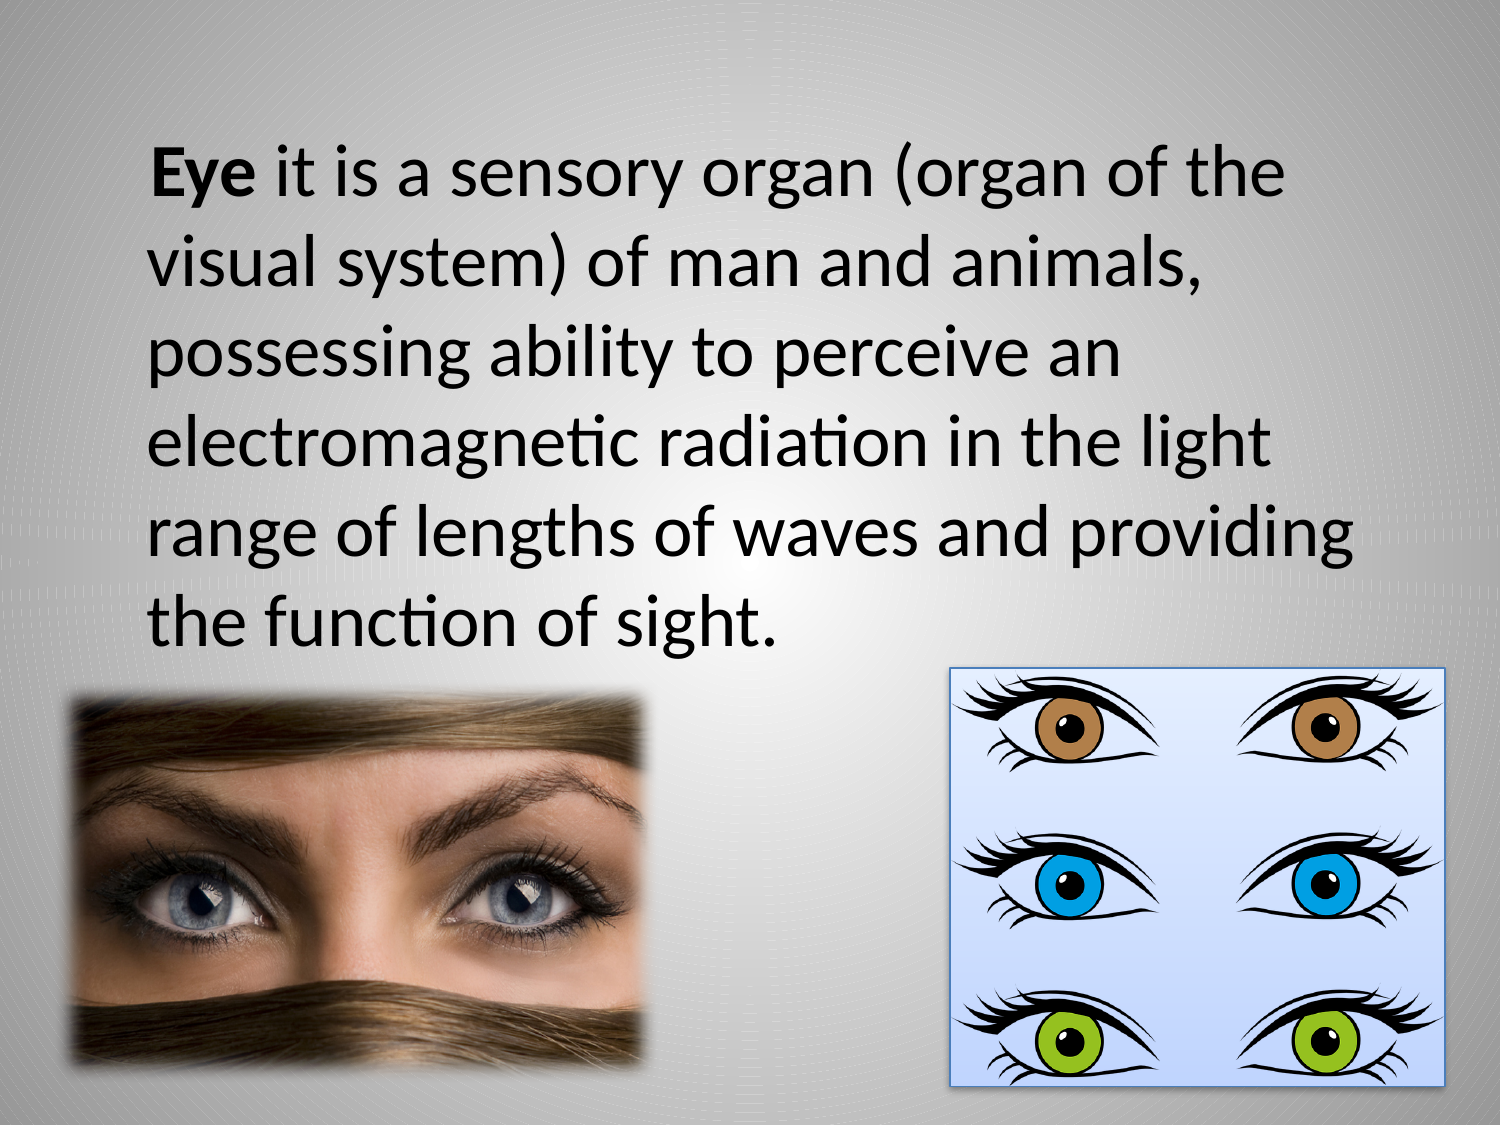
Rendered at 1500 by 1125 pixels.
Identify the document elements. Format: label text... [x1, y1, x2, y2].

picture [950, 668, 1445, 1087]
picture [52, 680, 660, 1083]
list Eye it is a sensory organ (organ of the visual system) of man and animals, possessing ability to perceive an electromagnetic radiation in the light range of lengths of waves and providing the function of sight. [75, 113, 1425, 1005]
